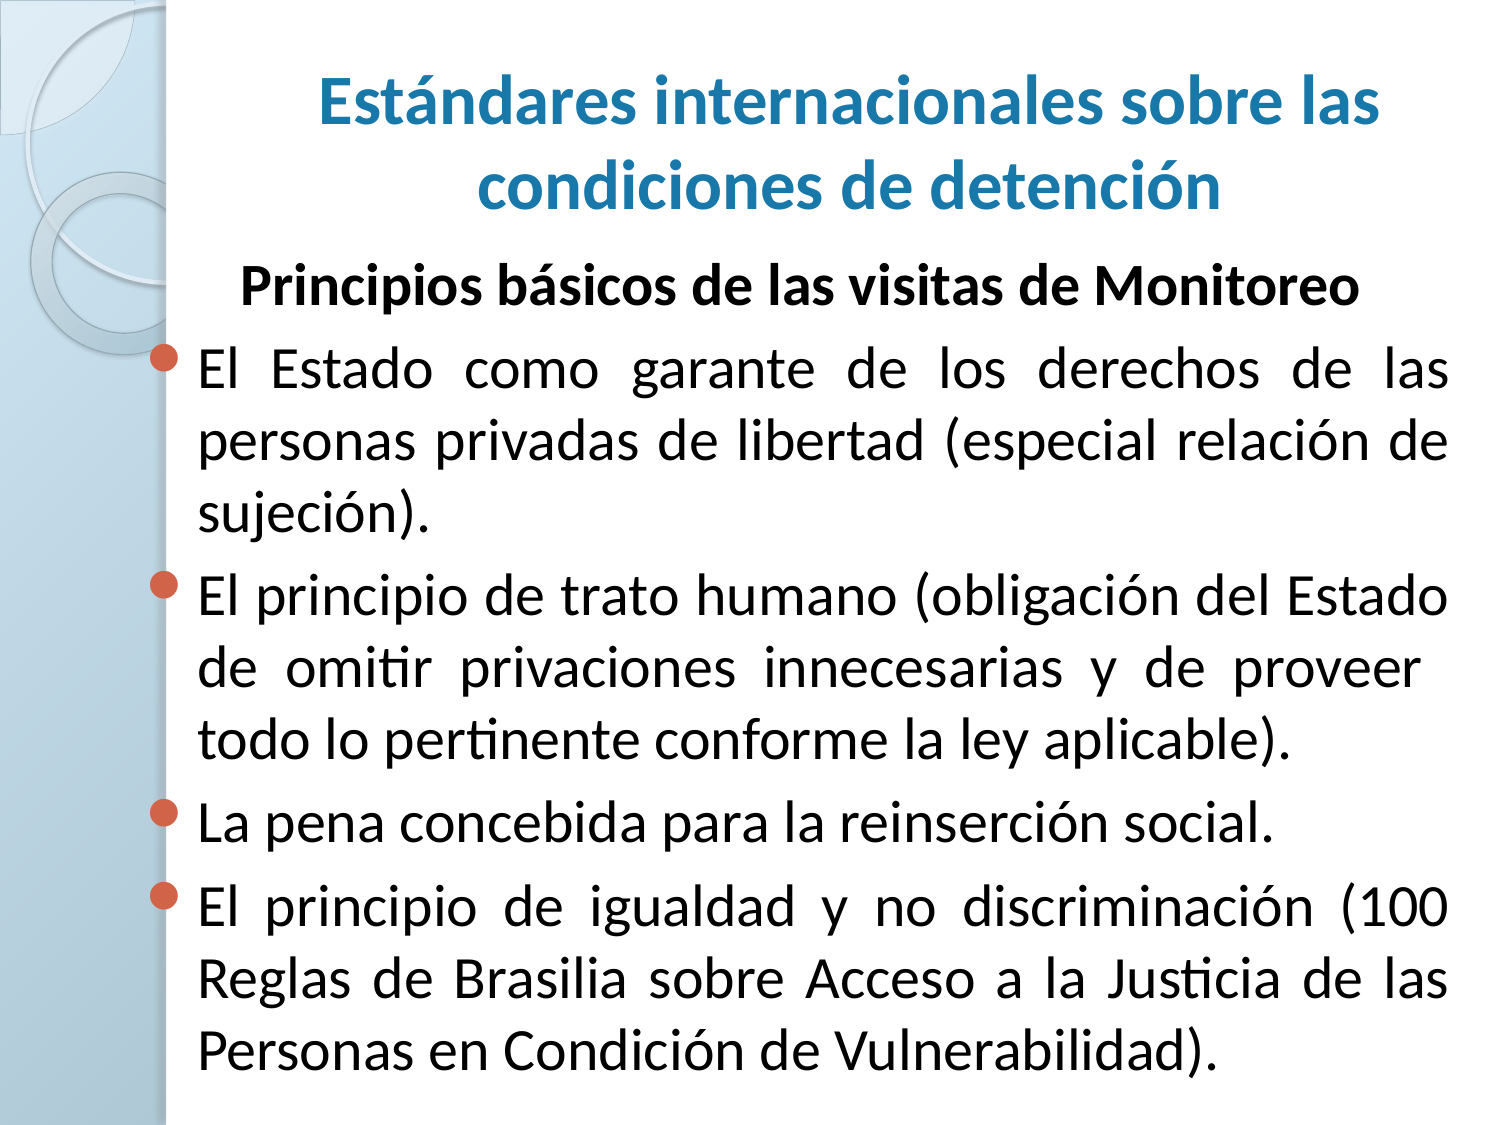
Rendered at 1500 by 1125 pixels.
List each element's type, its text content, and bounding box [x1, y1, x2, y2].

list Principios básicos de las visitas de Monitoreo El Estado como garante de los derechos de las personas privadas de libertad (especial relación de sujeción). El principio de trato humano (obligación del Estado de omitir privaciones innecesarias y de proveer todo lo pertinente conforme la ley aplicable). La pena concebida para la reinserción social. El principio de igualdad y no discriminación (100 Reglas de Brasilia sobre Acceso a la Justicia de las Personas en Condición de Vulnerabilidad). [123, 237, 1466, 1125]
title Estándares internacionales sobre las condiciones de detención [235, 45, 1466, 233]
